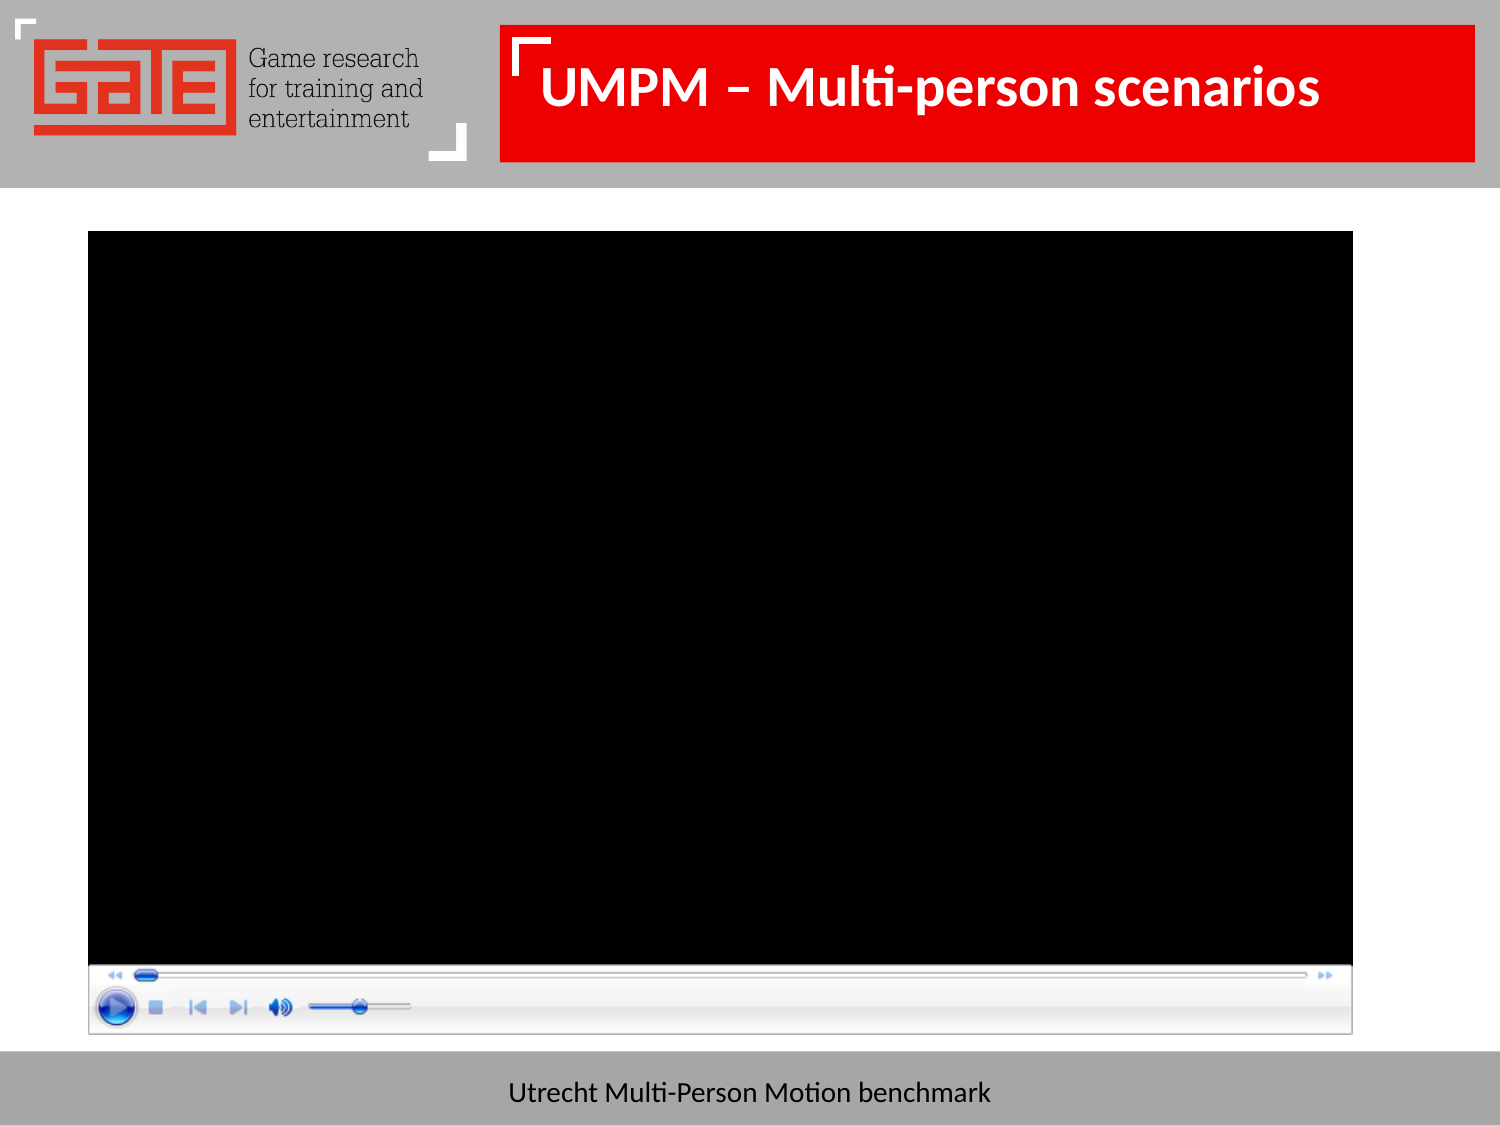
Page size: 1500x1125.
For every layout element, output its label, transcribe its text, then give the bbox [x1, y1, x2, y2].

title UMPM – Multi-person scenarios [525, 40, 1475, 179]
footer Utrecht Multi-Person Motion benchmark [0, 1051, 1500, 1125]
picture [88, 231, 1353, 1035]
picture [0, 0, 513, 163]
